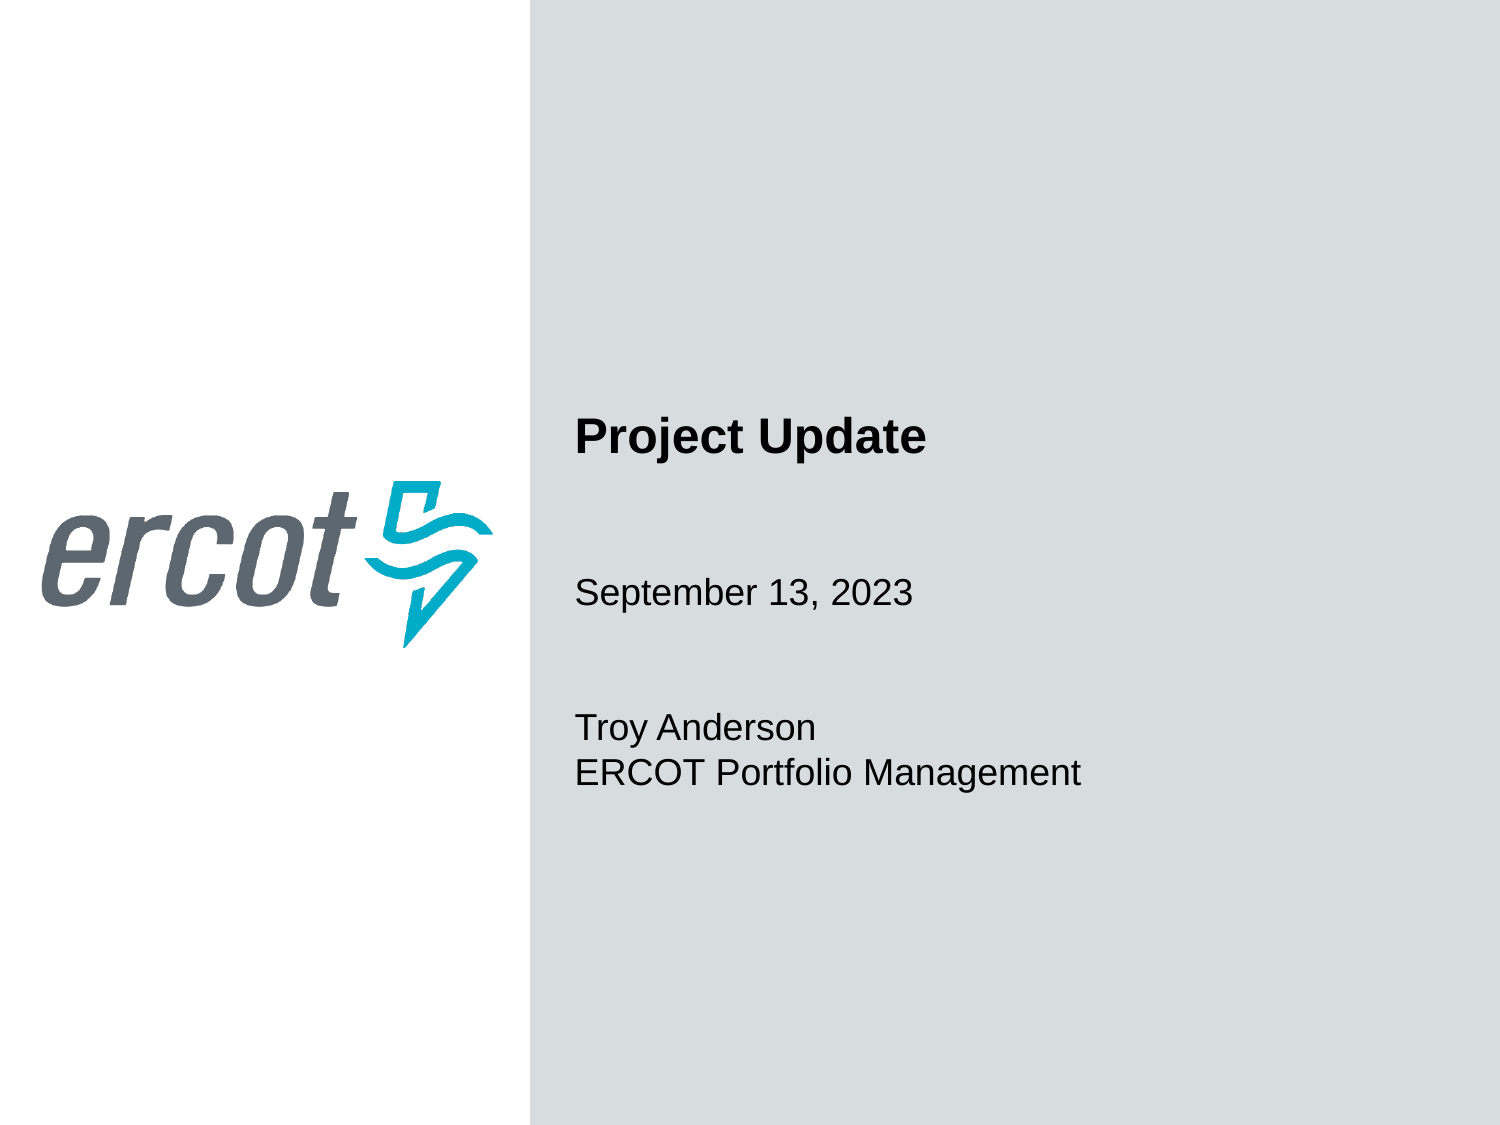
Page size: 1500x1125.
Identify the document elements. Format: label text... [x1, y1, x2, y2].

picture [32, 471, 501, 654]
text_box Project Update September 13, 2023 Troy Anderson ERCOT Portfolio Management [559, 395, 1486, 801]
